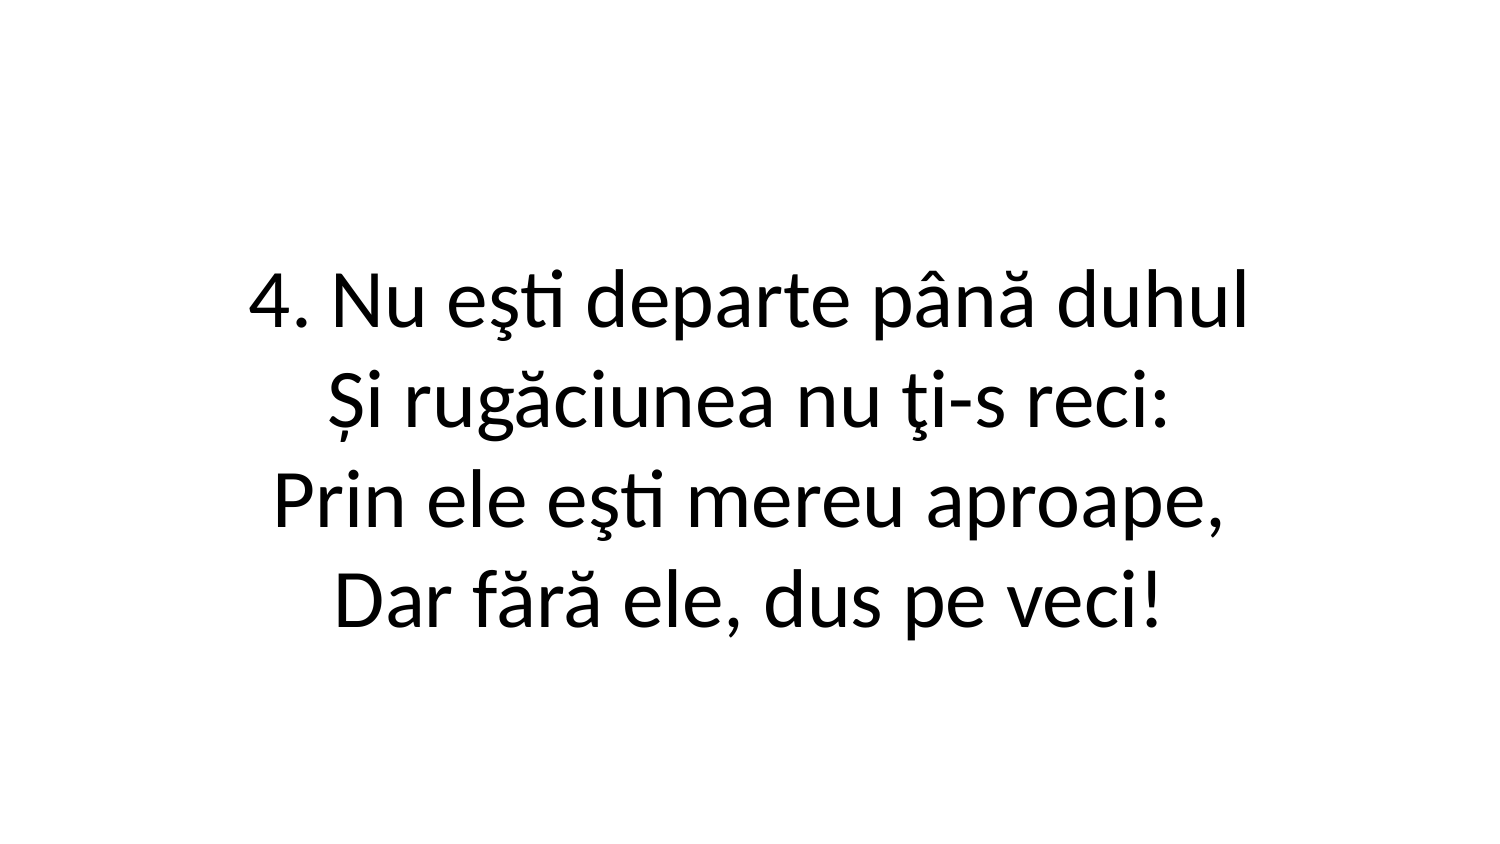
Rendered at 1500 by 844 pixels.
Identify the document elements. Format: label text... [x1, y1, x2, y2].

text_box 4. Nu eşti departe până duhul Și rugăciunea nu ţi-s reci: Prin ele eşti mereu aproape, Dar fără ele, dus pe veci! [233, 192, 1266, 652]
